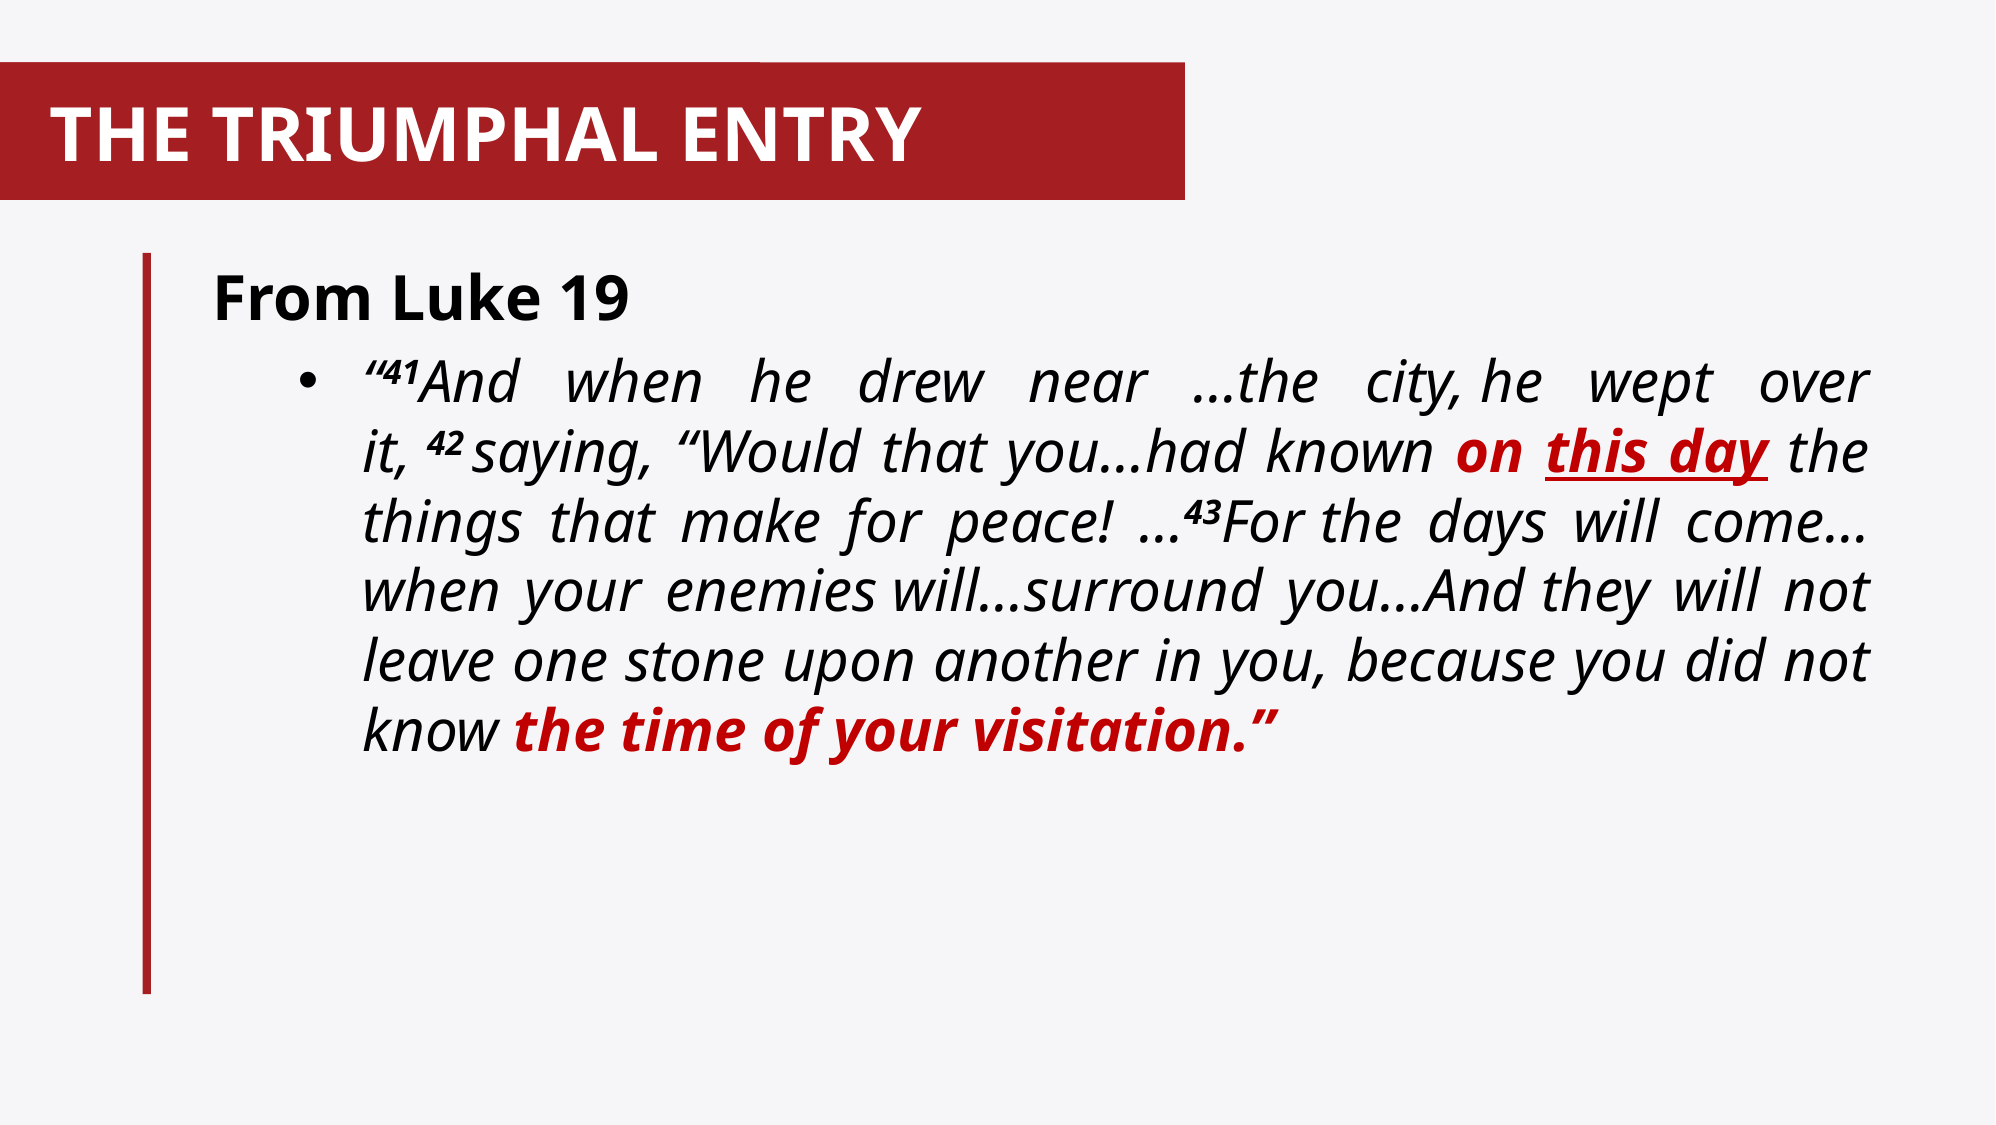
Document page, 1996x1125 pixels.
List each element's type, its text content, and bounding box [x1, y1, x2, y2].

subtitle From Luke 19 “41And when he drew near …the city, he wept over it, 42 saying, “Would that you…had known on this day the things that make for peace! …43For the days will come…when your enemies will…surround you…And they will not leave one stone upon another in you, because you did not know the time of your visitation.” [197, 249, 1885, 1063]
title THE TRIUMPHAL ENTRY [0, 62, 1185, 200]
